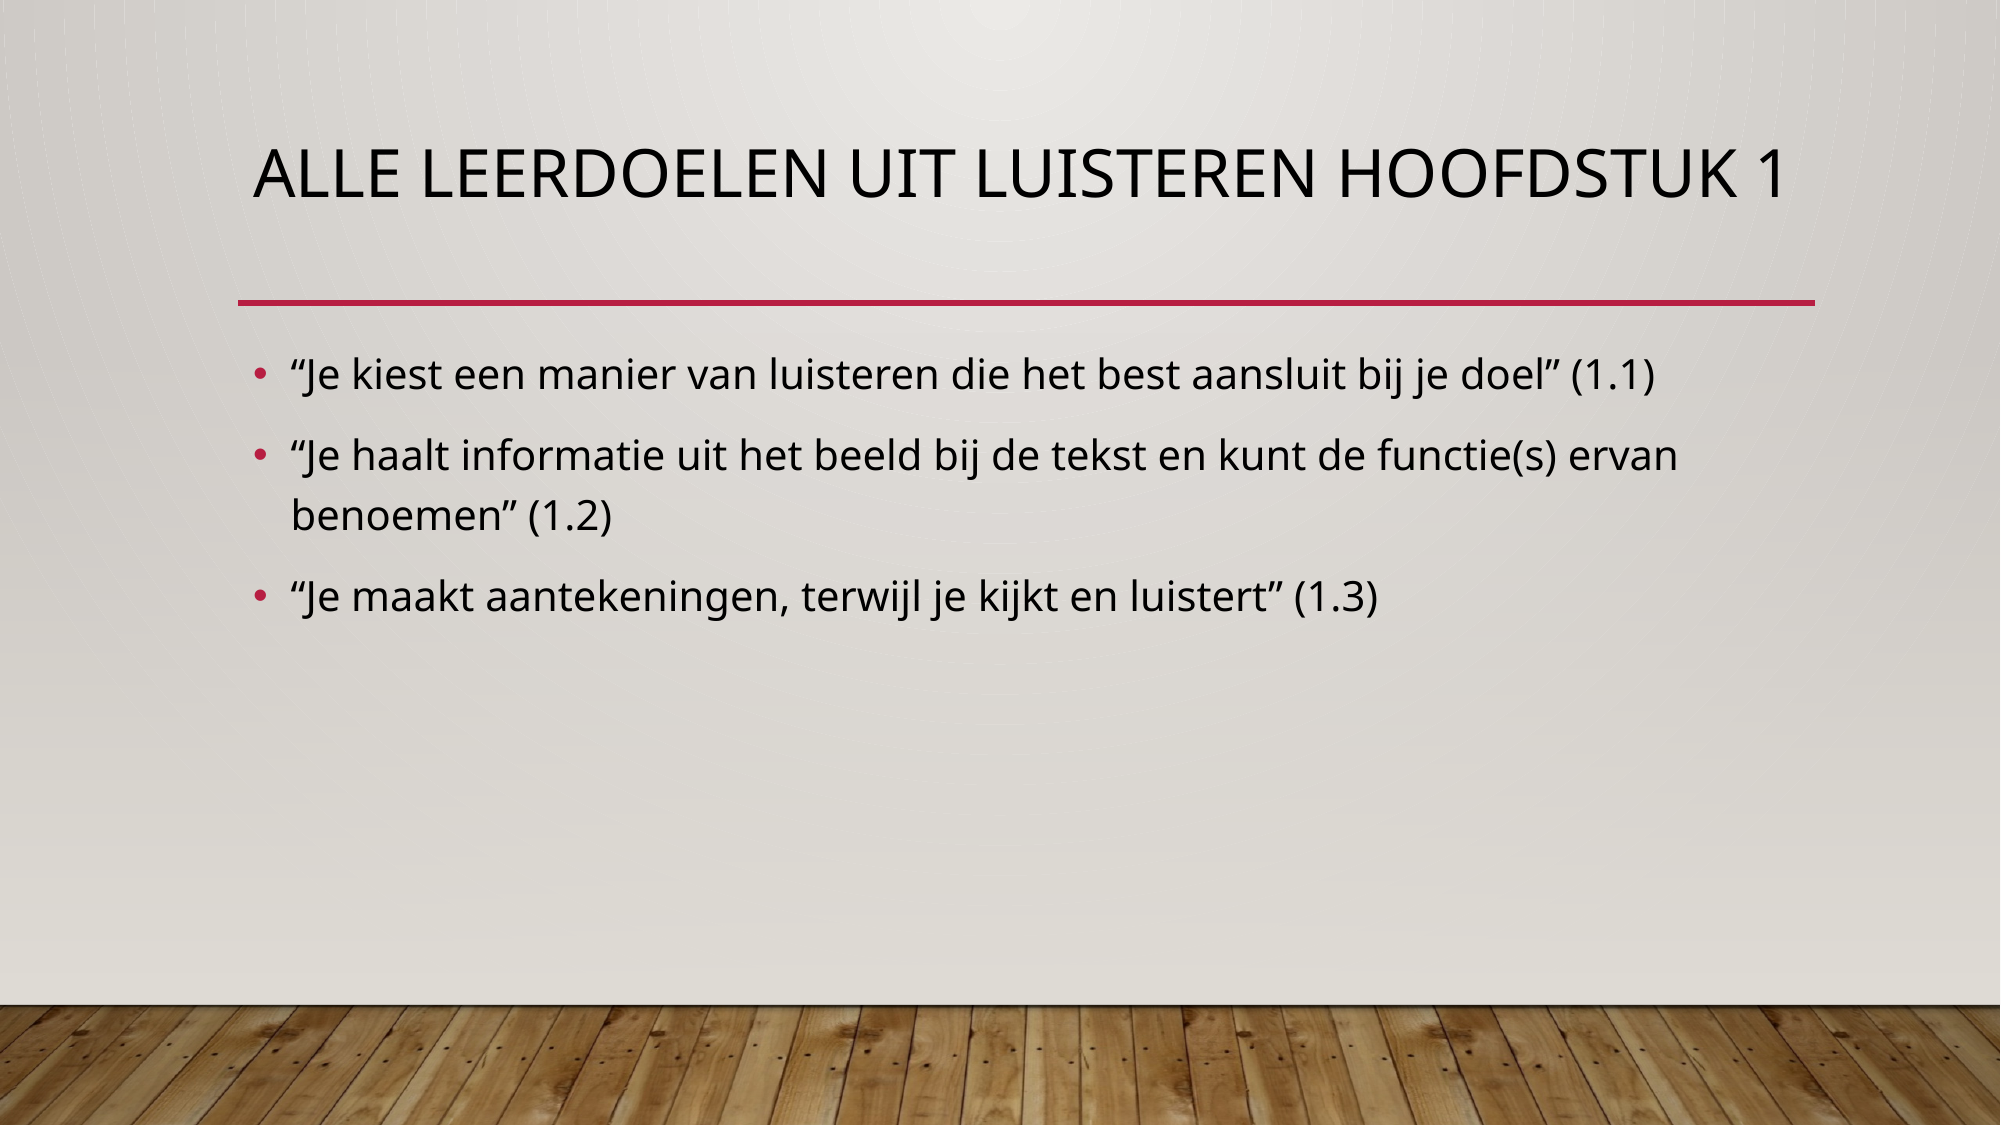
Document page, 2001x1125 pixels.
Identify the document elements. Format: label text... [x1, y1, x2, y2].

list “Je kiest een manier van luisteren die het best aansluit bij je doel” (1.1) “Je haalt informatie uit het beeld bij de tekst en kunt de functie(s) ervan benoemen” (1.2) “Je maakt aantekeningen, terwijl je kijkt en luistert” (1.3) [238, 330, 1814, 897]
title Alle leerdoelen uit luisteren hoofdstuk 1 [238, 131, 1814, 305]
picture [0, 1005, 2000, 1125]
